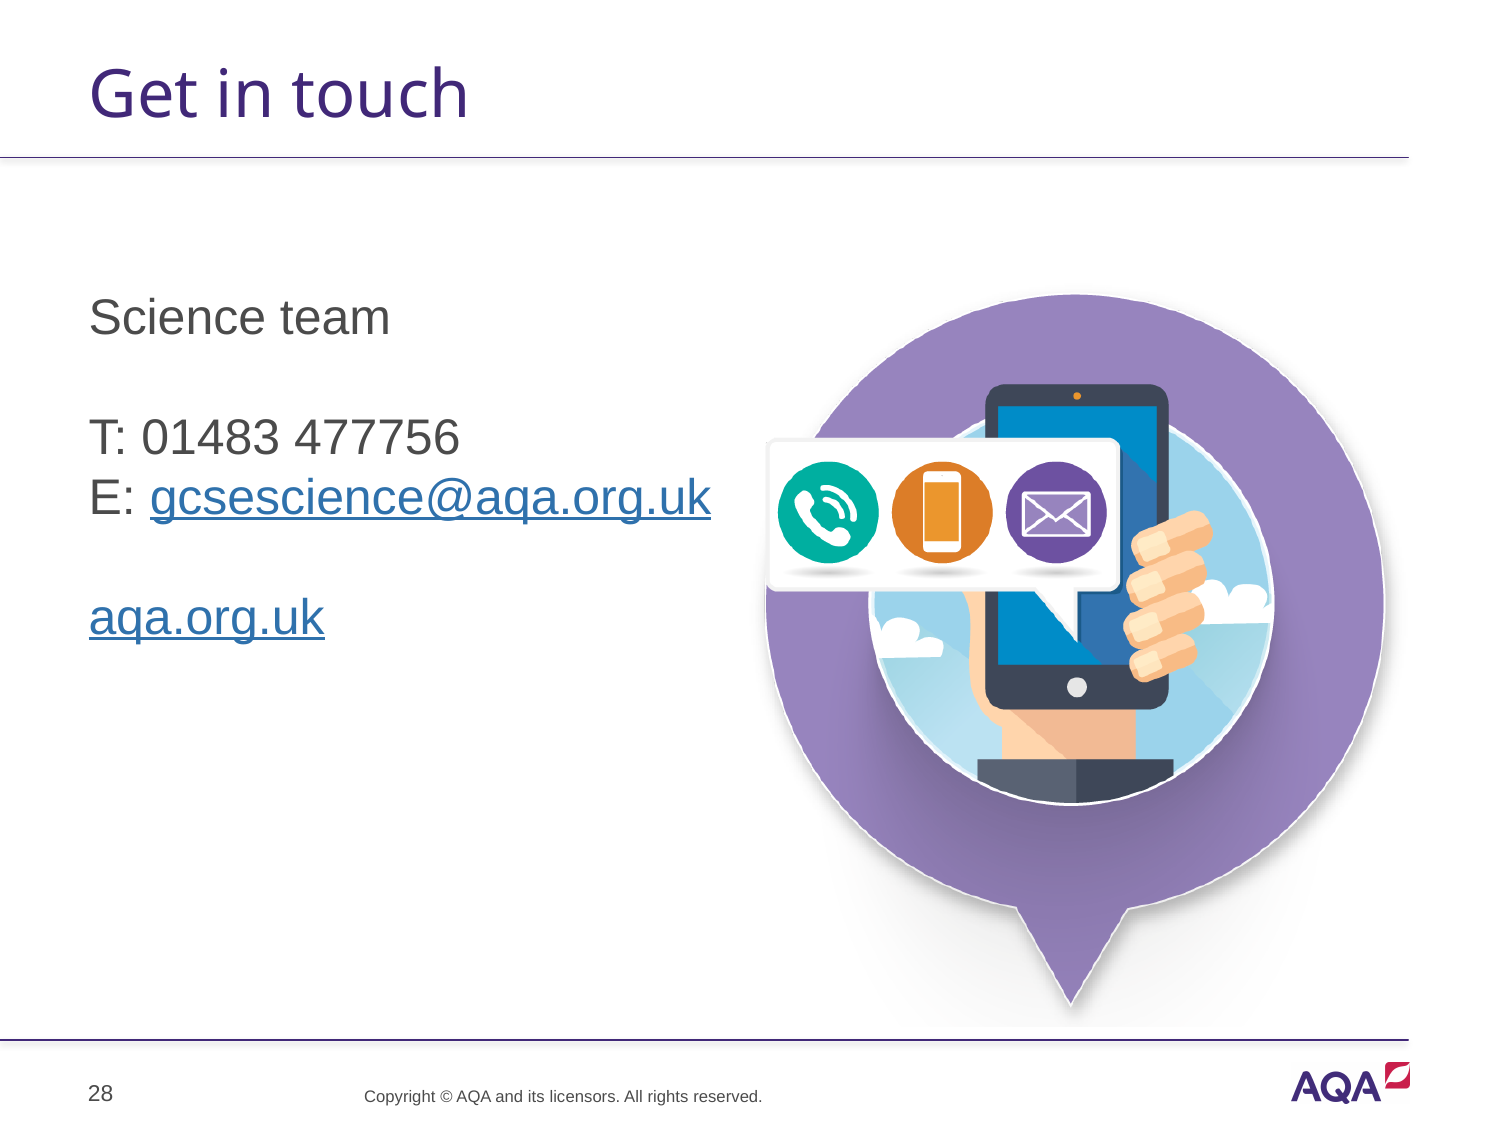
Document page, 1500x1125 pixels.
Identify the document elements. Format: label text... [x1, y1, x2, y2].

list Science team T: 01483 477756 E: gcsescience@aqa.org.uk aqa.org.uk [88, 284, 764, 1007]
footer Copyright © AQA and its licensors. All rights reserved. [324, 1084, 764, 1124]
title Get in touch [88, 72, 1409, 144]
picture [746, 273, 1410, 1027]
slide_number 28 [72, 1062, 188, 1123]
picture [1291, 1062, 1410, 1104]
